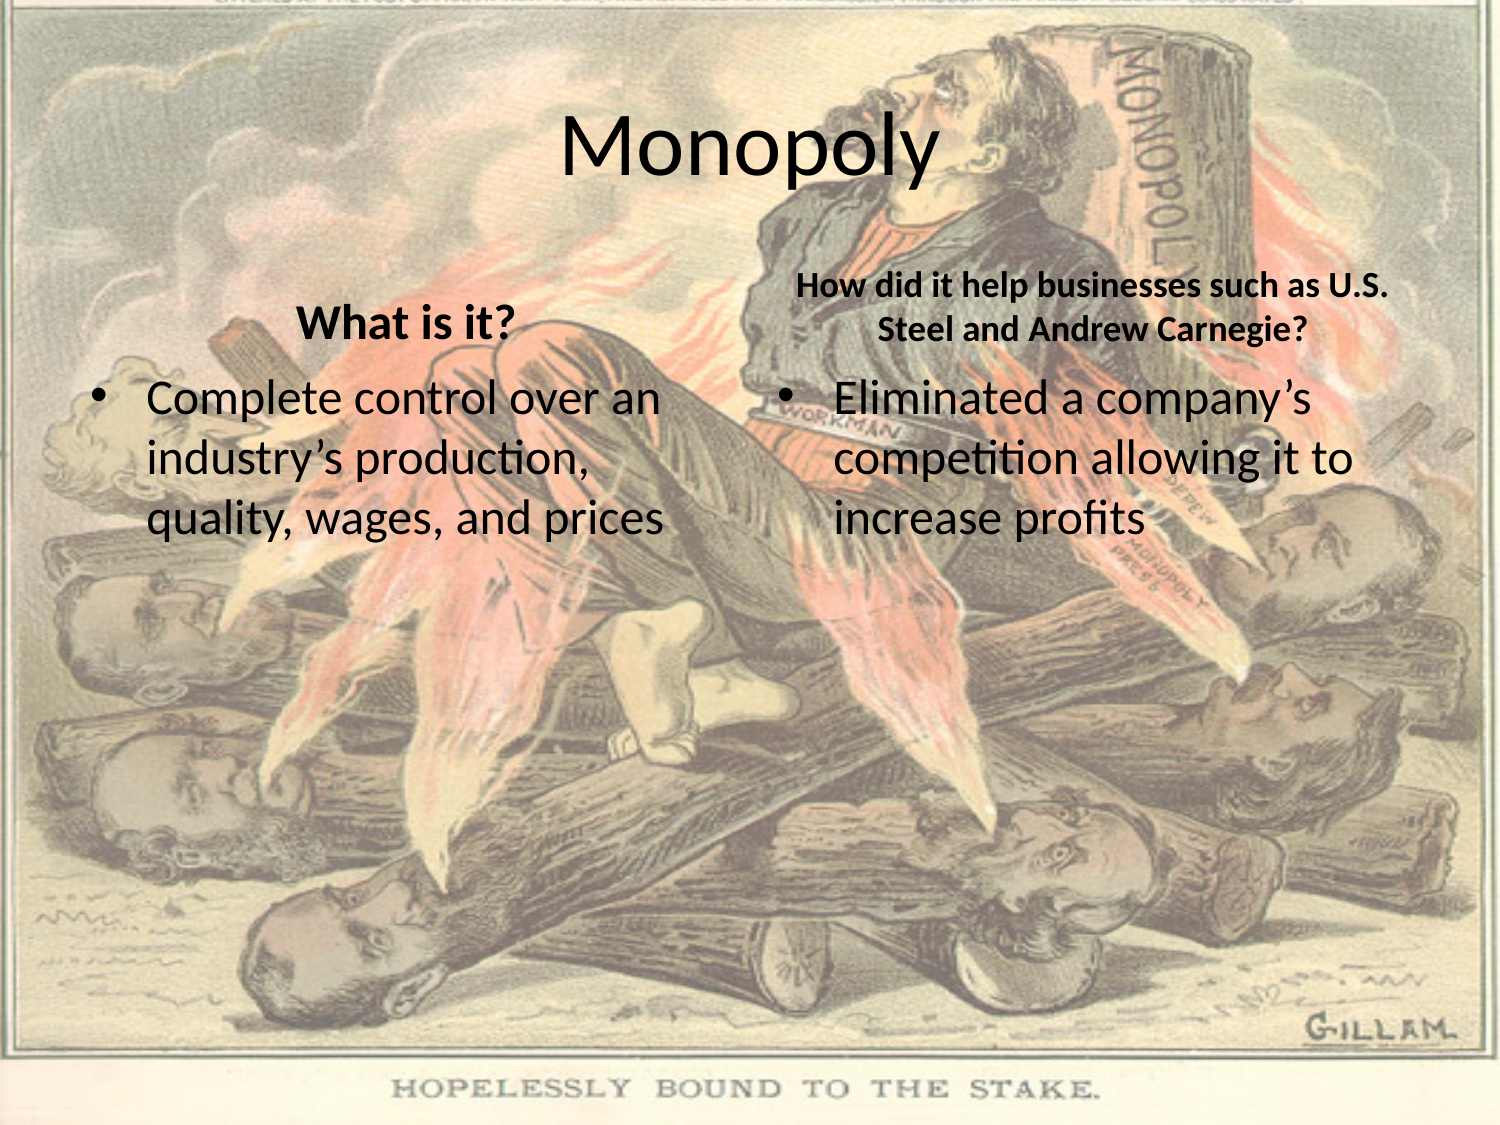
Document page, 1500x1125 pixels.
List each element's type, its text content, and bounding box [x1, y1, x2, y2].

list What is it? [75, 251, 738, 356]
list Eliminated a company’s competition allowing it to increase profits [761, 356, 1425, 1005]
list Complete control over an industry’s production, quality, wages, and prices [75, 356, 738, 1005]
list How did it help businesses such as U.S. Steel and Andrew Carnegie? [761, 251, 1425, 356]
title Monopoly [75, 45, 1425, 233]
